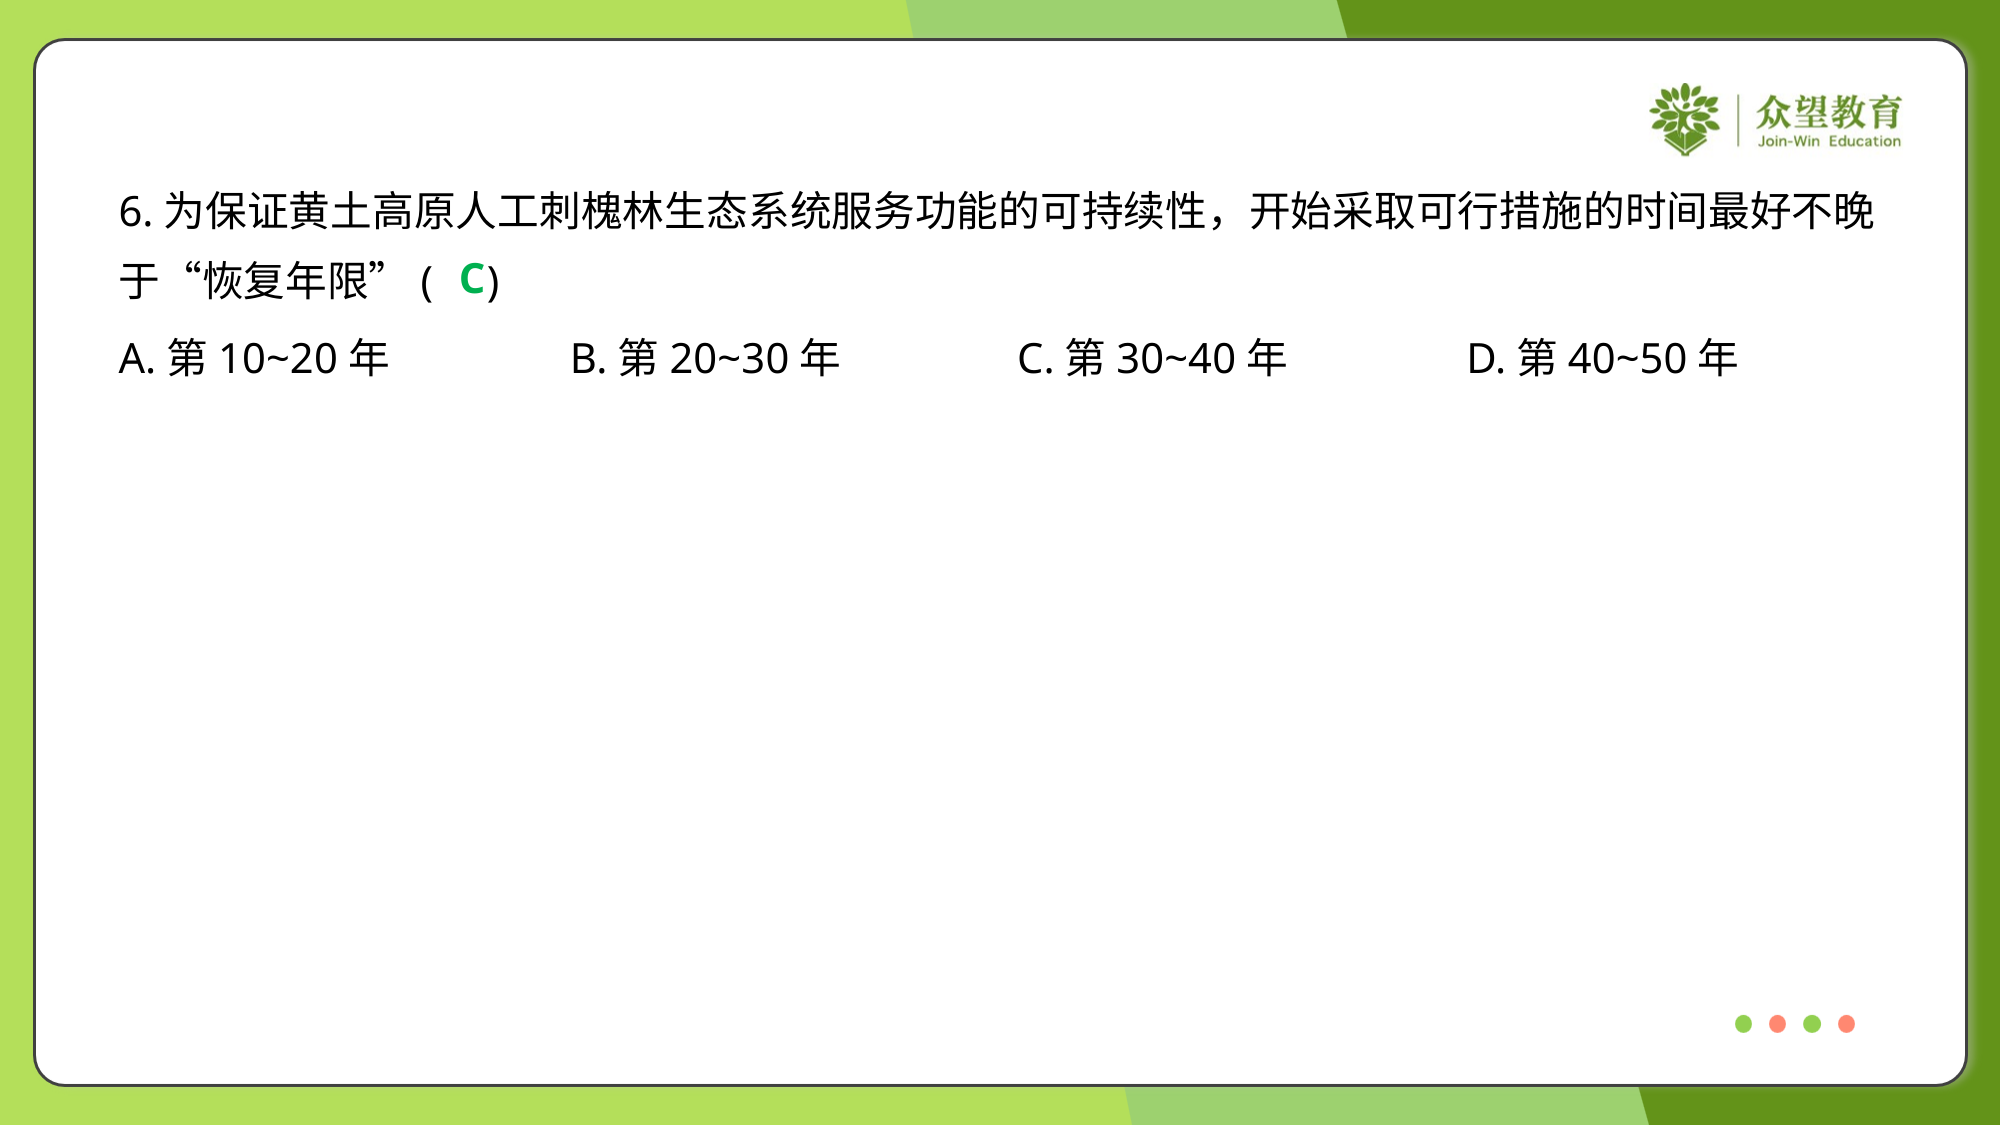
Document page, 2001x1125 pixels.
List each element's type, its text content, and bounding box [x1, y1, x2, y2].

picture [0, 0, 2000, 1125]
text_box A.第10~20年 B.第20~30年 C.第30~40年 D.第40~50年 [118, 306, 1883, 374]
text_box 6.为保证黄土高原人工刺槐林生态系统服务功能的可持续性，开始采取可行措施的时间最好不晚 于“恢复年限”( ) [118, 159, 1883, 298]
text_box C [442, 231, 502, 296]
